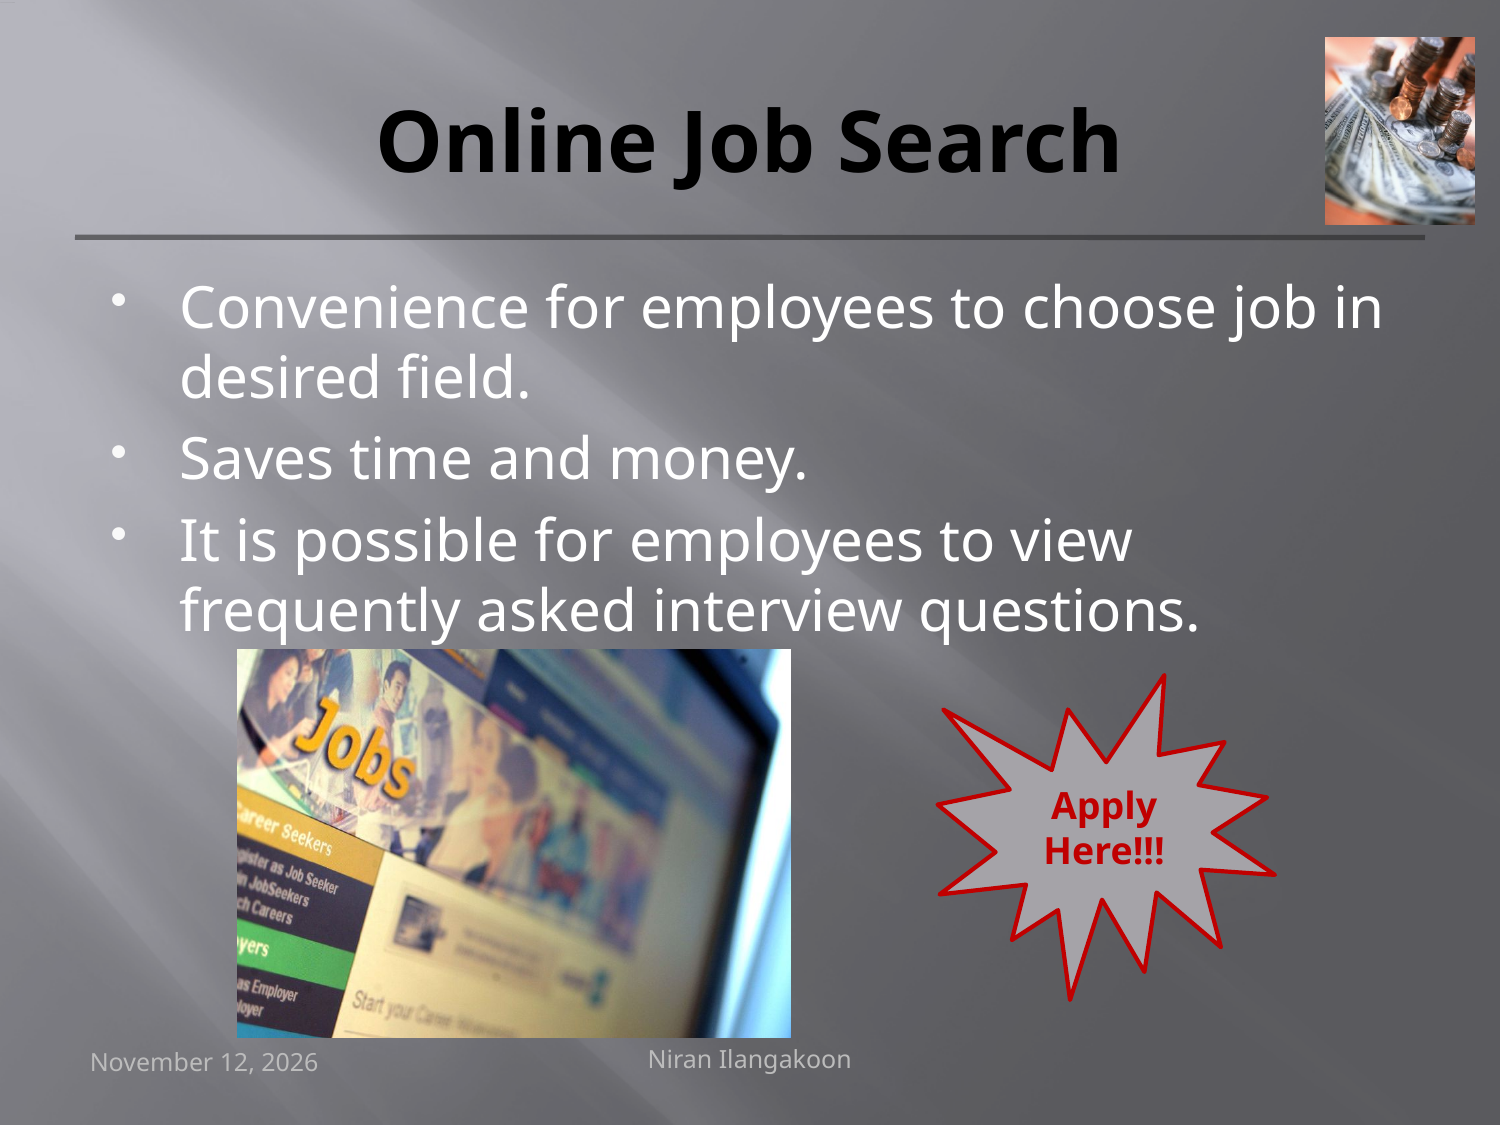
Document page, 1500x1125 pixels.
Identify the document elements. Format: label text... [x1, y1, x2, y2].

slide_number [75, 1027, 425, 1088]
picture [1325, 37, 1475, 225]
picture [237, 649, 791, 1038]
title Online Job Search [75, 45, 1425, 233]
list Convenience for employees to choose job in desired field. Saves time and money. It is possible for employees to view frequently asked interview questions. [75, 262, 1425, 1035]
footer Niran Ilangakoon [512, 1025, 988, 1085]
text_box Apply Here!!! [935, 673, 1277, 1003]
